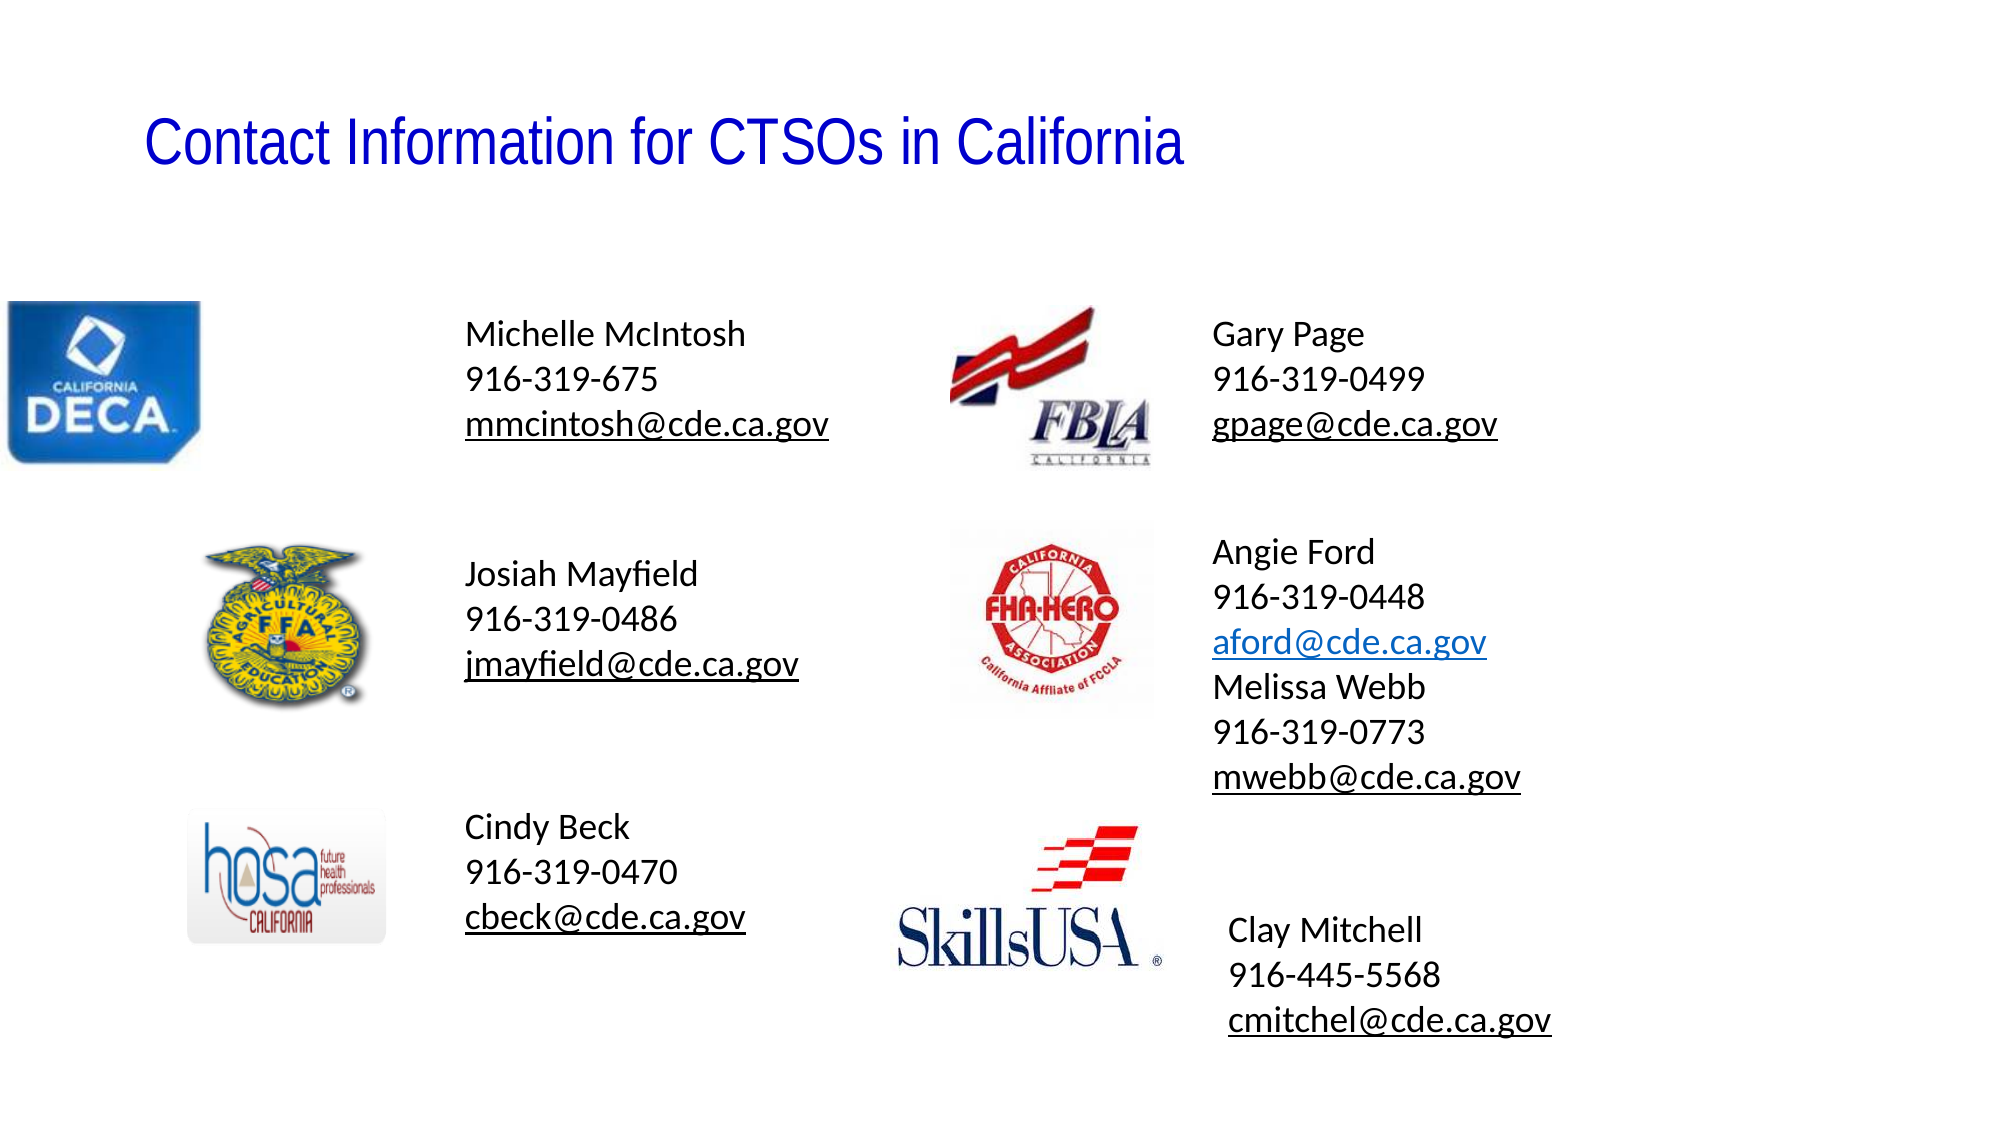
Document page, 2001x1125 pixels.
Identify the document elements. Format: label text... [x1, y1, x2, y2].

text_box Gary Page 916-319-0499 gpage@cde.ca.gov [1197, 301, 1655, 452]
picture [950, 305, 1154, 471]
title Contact Information for CTSOs in California [129, 28, 1855, 187]
picture [890, 820, 1167, 975]
text_box Josiah Mayfield 916-319-0486 jmayfield@cde.ca.gov [450, 541, 908, 692]
picture [186, 807, 387, 947]
picture [186, 541, 387, 714]
picture [950, 520, 1154, 719]
text_box Michelle McIntosh 916-319-675 mmcintosh@cde.ca.gov [450, 301, 908, 452]
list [0, 301, 204, 471]
text_box Cindy Beck 916-319-0470 cbeck@cde.ca.gov [450, 794, 908, 945]
text_box Angie Ford 916-319-0448 aford@cde.ca.gov Melissa Webb 916-319-0773 mwebb@cde.ca.gov [1197, 520, 1655, 805]
text_box Clay Mitchell 916-445-5568 cmitchel@cde.ca.gov [1213, 897, 1671, 1048]
